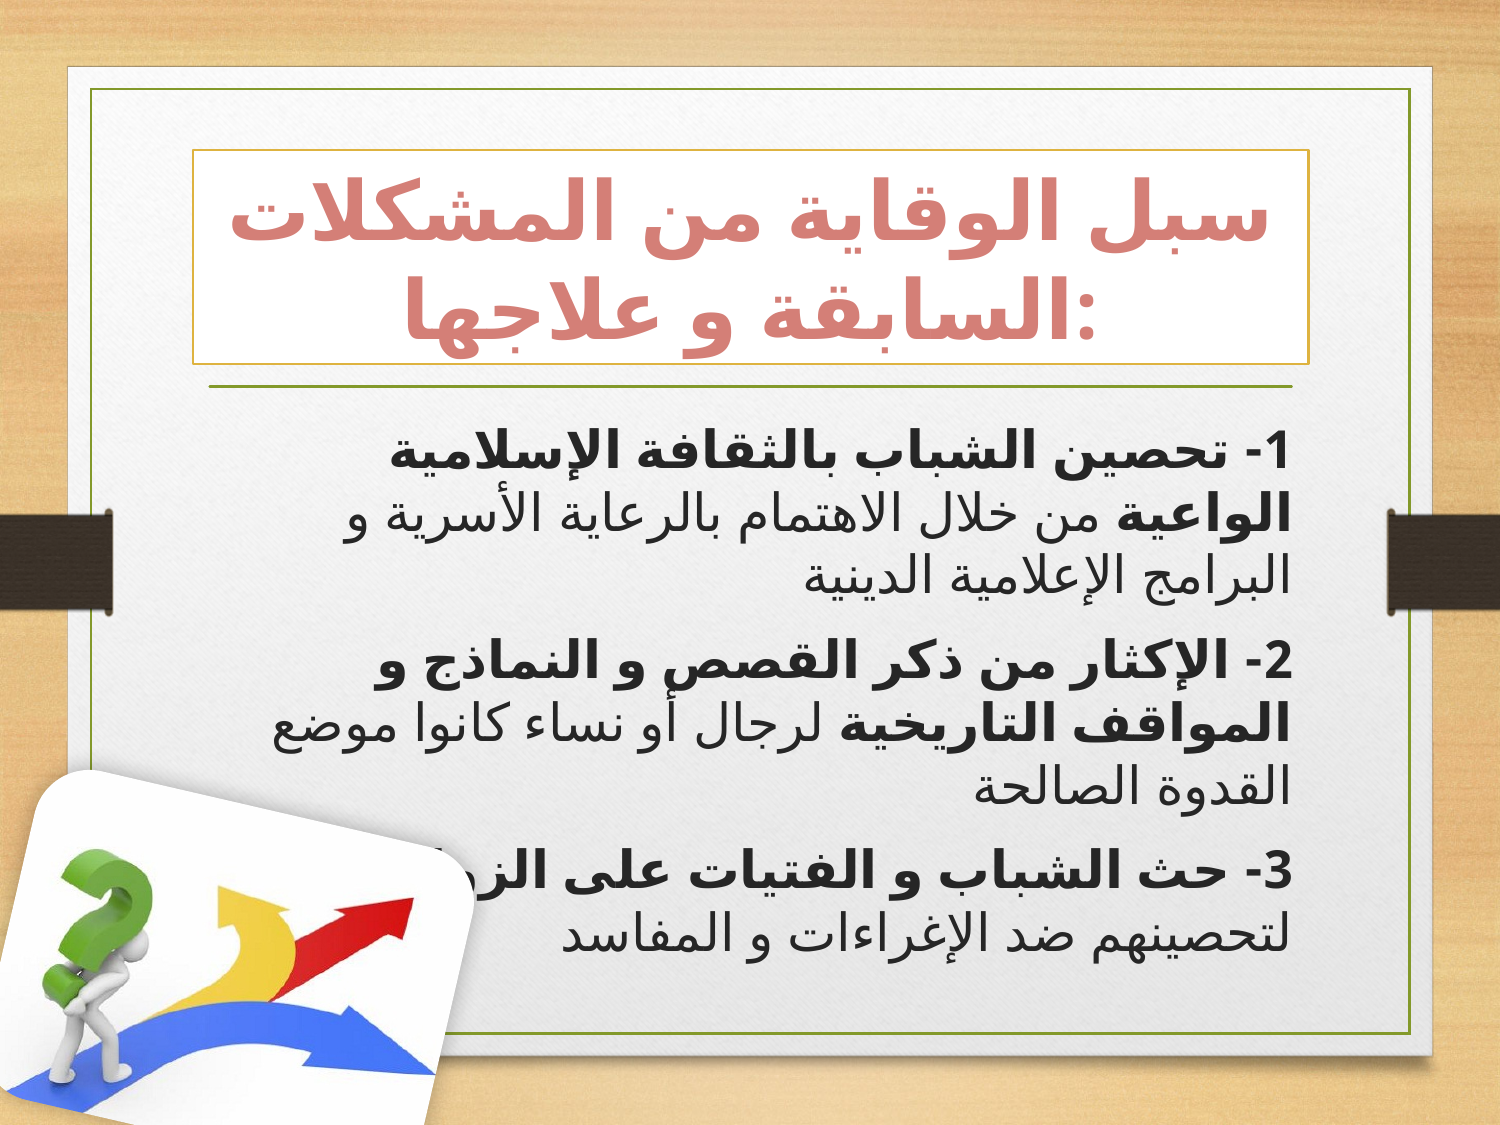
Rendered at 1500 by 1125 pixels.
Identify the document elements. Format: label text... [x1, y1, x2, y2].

title سبل الوقاية من المشكلات السابقة و علاجها: [192, 149, 1310, 365]
picture [0, 0, 1500, 1125]
list 1- تحصين الشباب بالثقافة الإسلامية الواعية من خلال الاهتمام بالرعاية الأسرية و البرامج الإعلامية الدينية 2- الإكثار من ذكر القصص و النماذج و المواقف التاريخية لرجال أو نساء كانوا موضع القدوة الصالحة 3- حث الشباب و الفتيات على الزواج المبكر لتحصينهم ضد الإغراءات و المفاسد [193, 408, 1309, 974]
